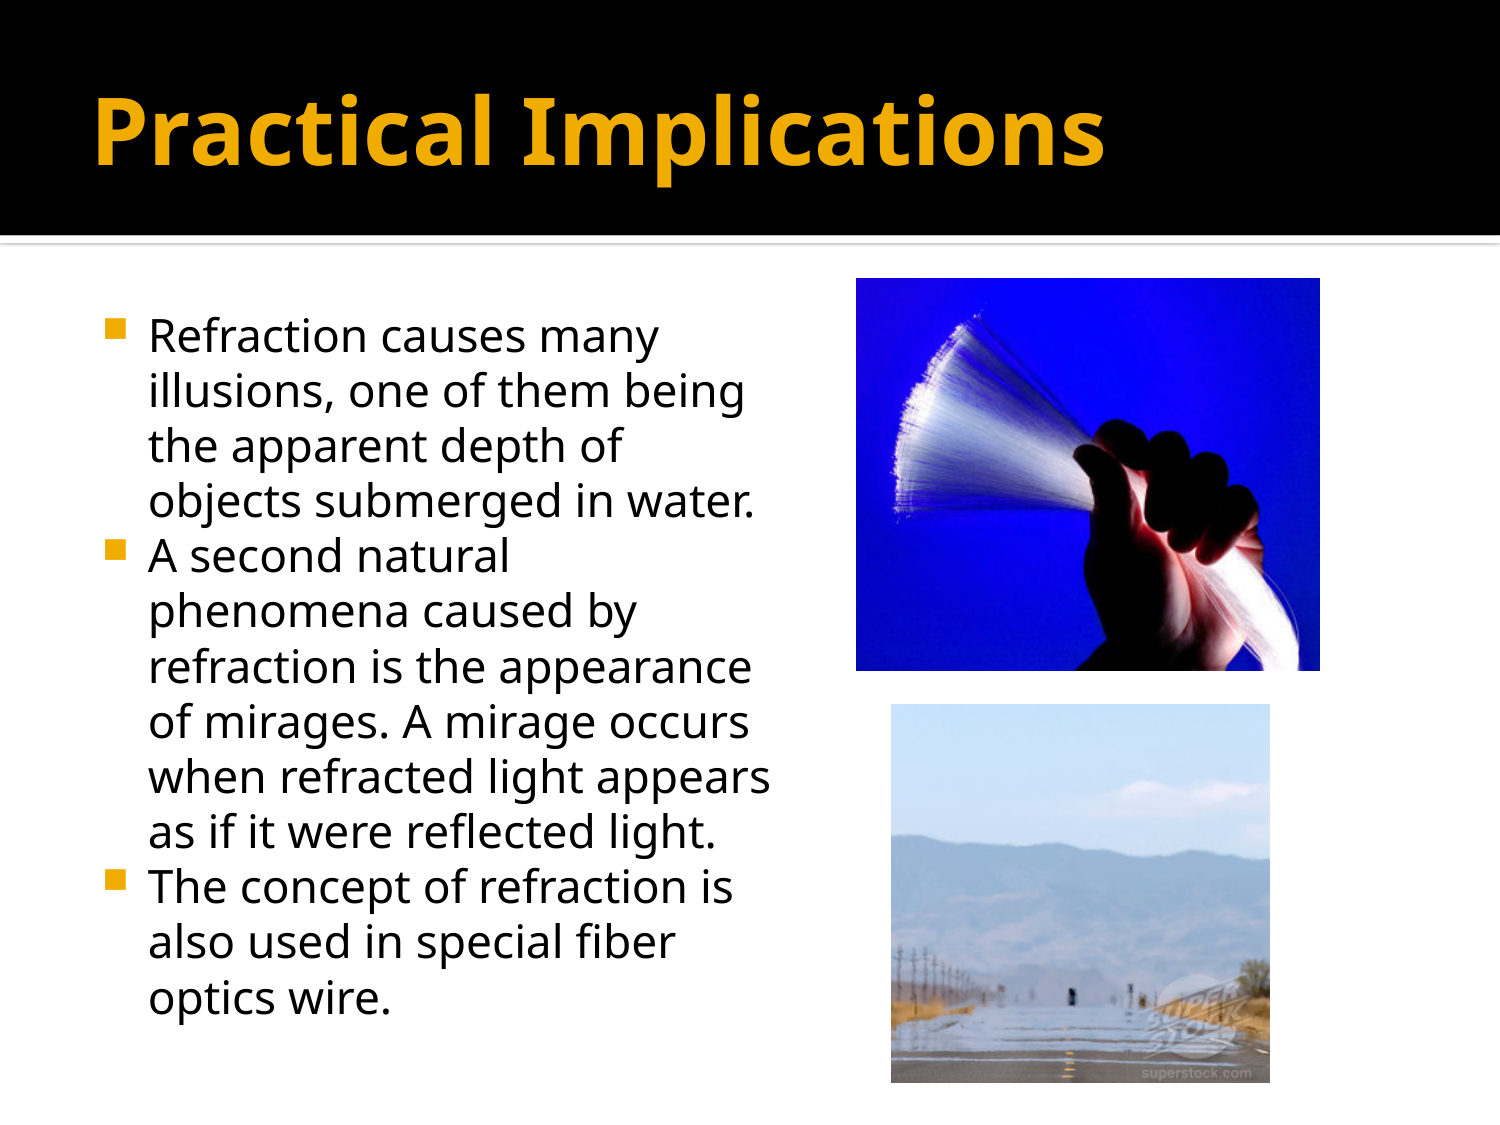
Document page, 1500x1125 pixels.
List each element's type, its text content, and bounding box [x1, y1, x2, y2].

picture [891, 704, 1270, 1083]
picture [856, 278, 1320, 671]
title Practical Implications [75, 25, 1425, 231]
list Refraction causes many illusions, one of them being the apparent depth of objects submerged in water. A second natural phenomena caused by refraction is the appearance of mirages. A mirage occurs when refracted light appears as if it were reflected light. The concept of refraction is also used in special fiber optics wire. [75, 291, 798, 1059]
